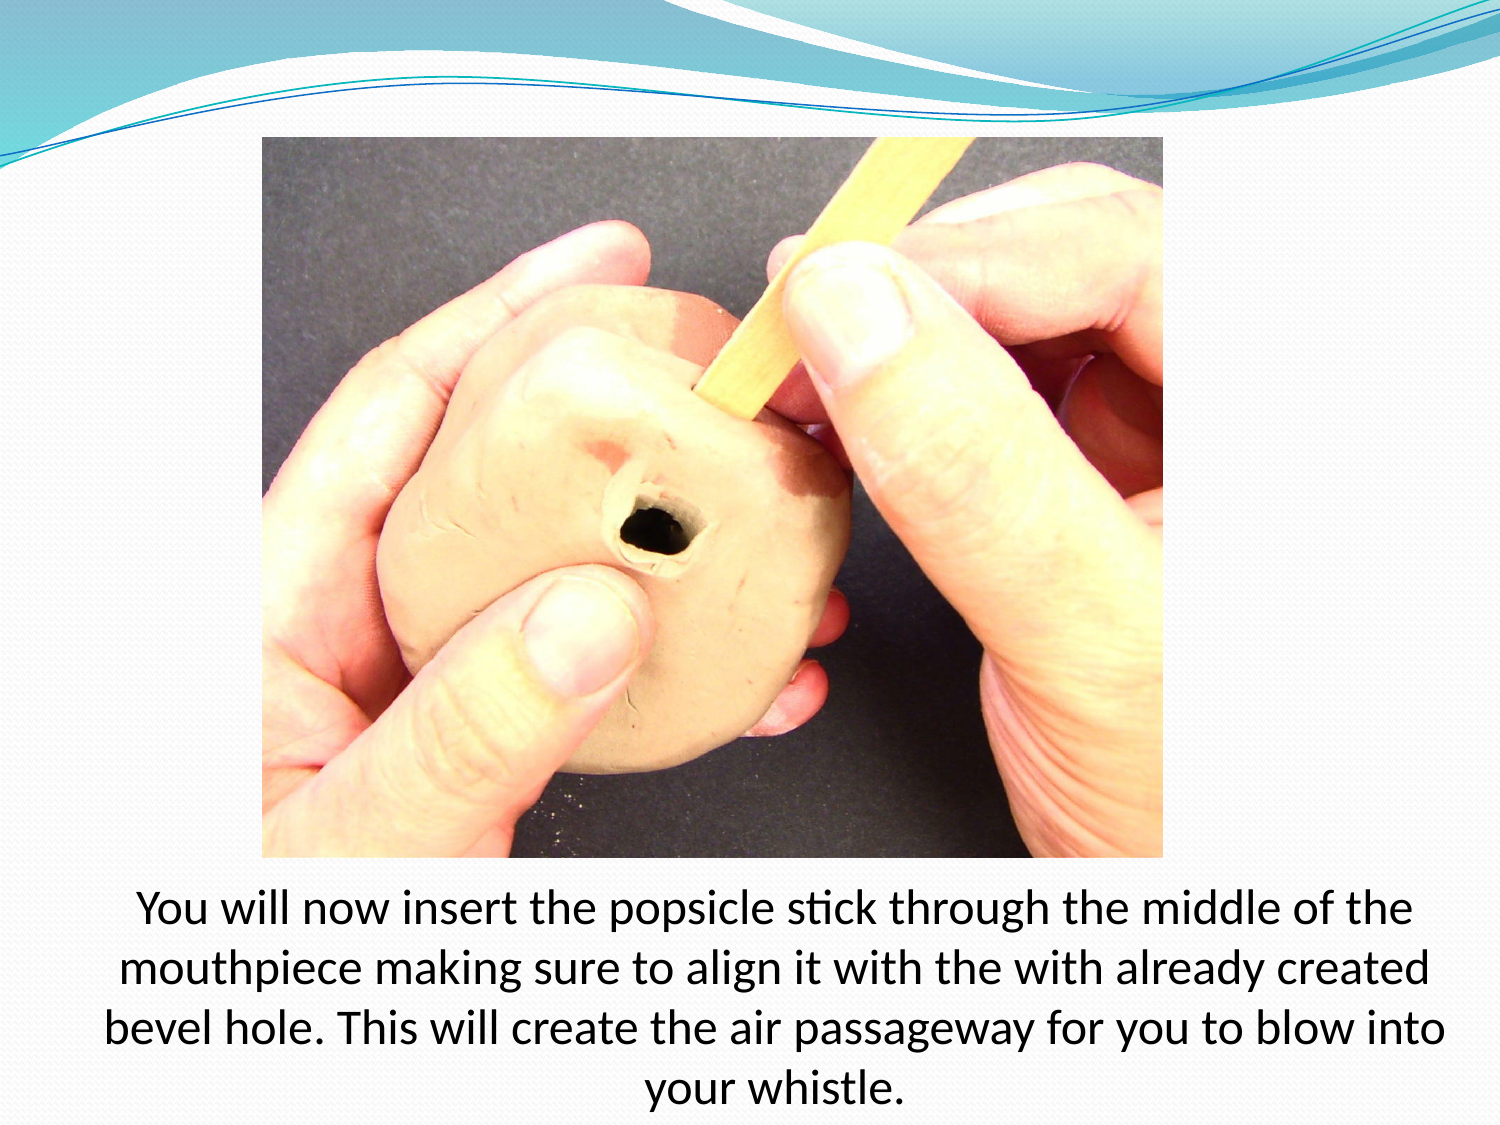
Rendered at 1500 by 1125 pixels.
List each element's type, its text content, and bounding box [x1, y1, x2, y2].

text_box You will now insert the popsicle stick through the middle of the mouthpiece making sure to align it with the with already created bevel hole. This will create the air passageway for you to blow into your whistle. [50, 867, 1500, 1123]
picture [262, 137, 1163, 858]
